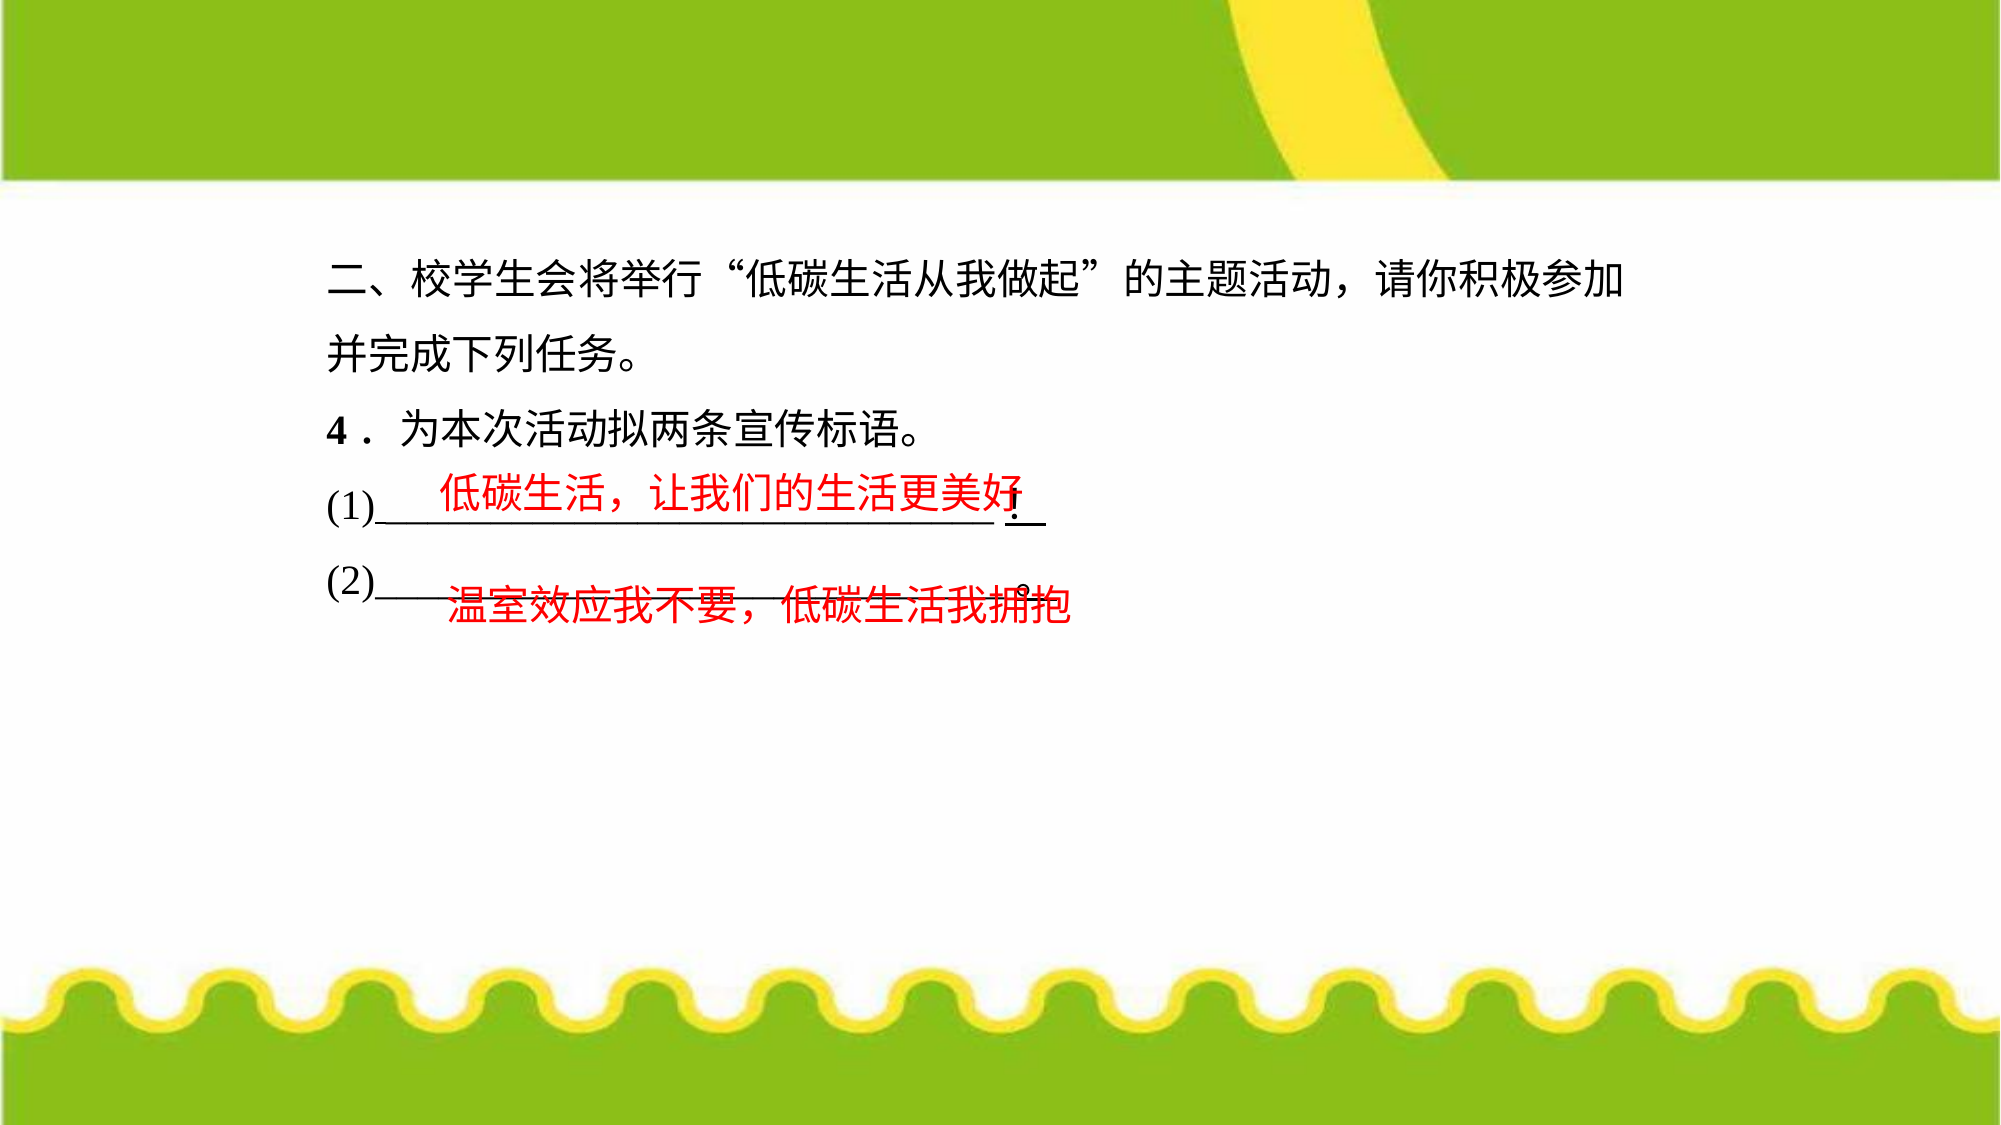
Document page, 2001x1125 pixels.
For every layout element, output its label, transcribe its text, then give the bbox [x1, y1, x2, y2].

text_box 二、校学生会将举行“低碳生活从我做起”的主题活动，请你积极参加并完成下列任务。 4．为本次活动拟两条宣传标语。 (1) _____________________________！ (2)______________________________。 [311, 220, 1641, 610]
picture [0, 0, 2001, 1125]
text_box 温室效应我不要，低碳生活我拥抱 [431, 571, 1088, 636]
text_box 低碳生活，让我们的生活更美好 [424, 459, 1039, 525]
